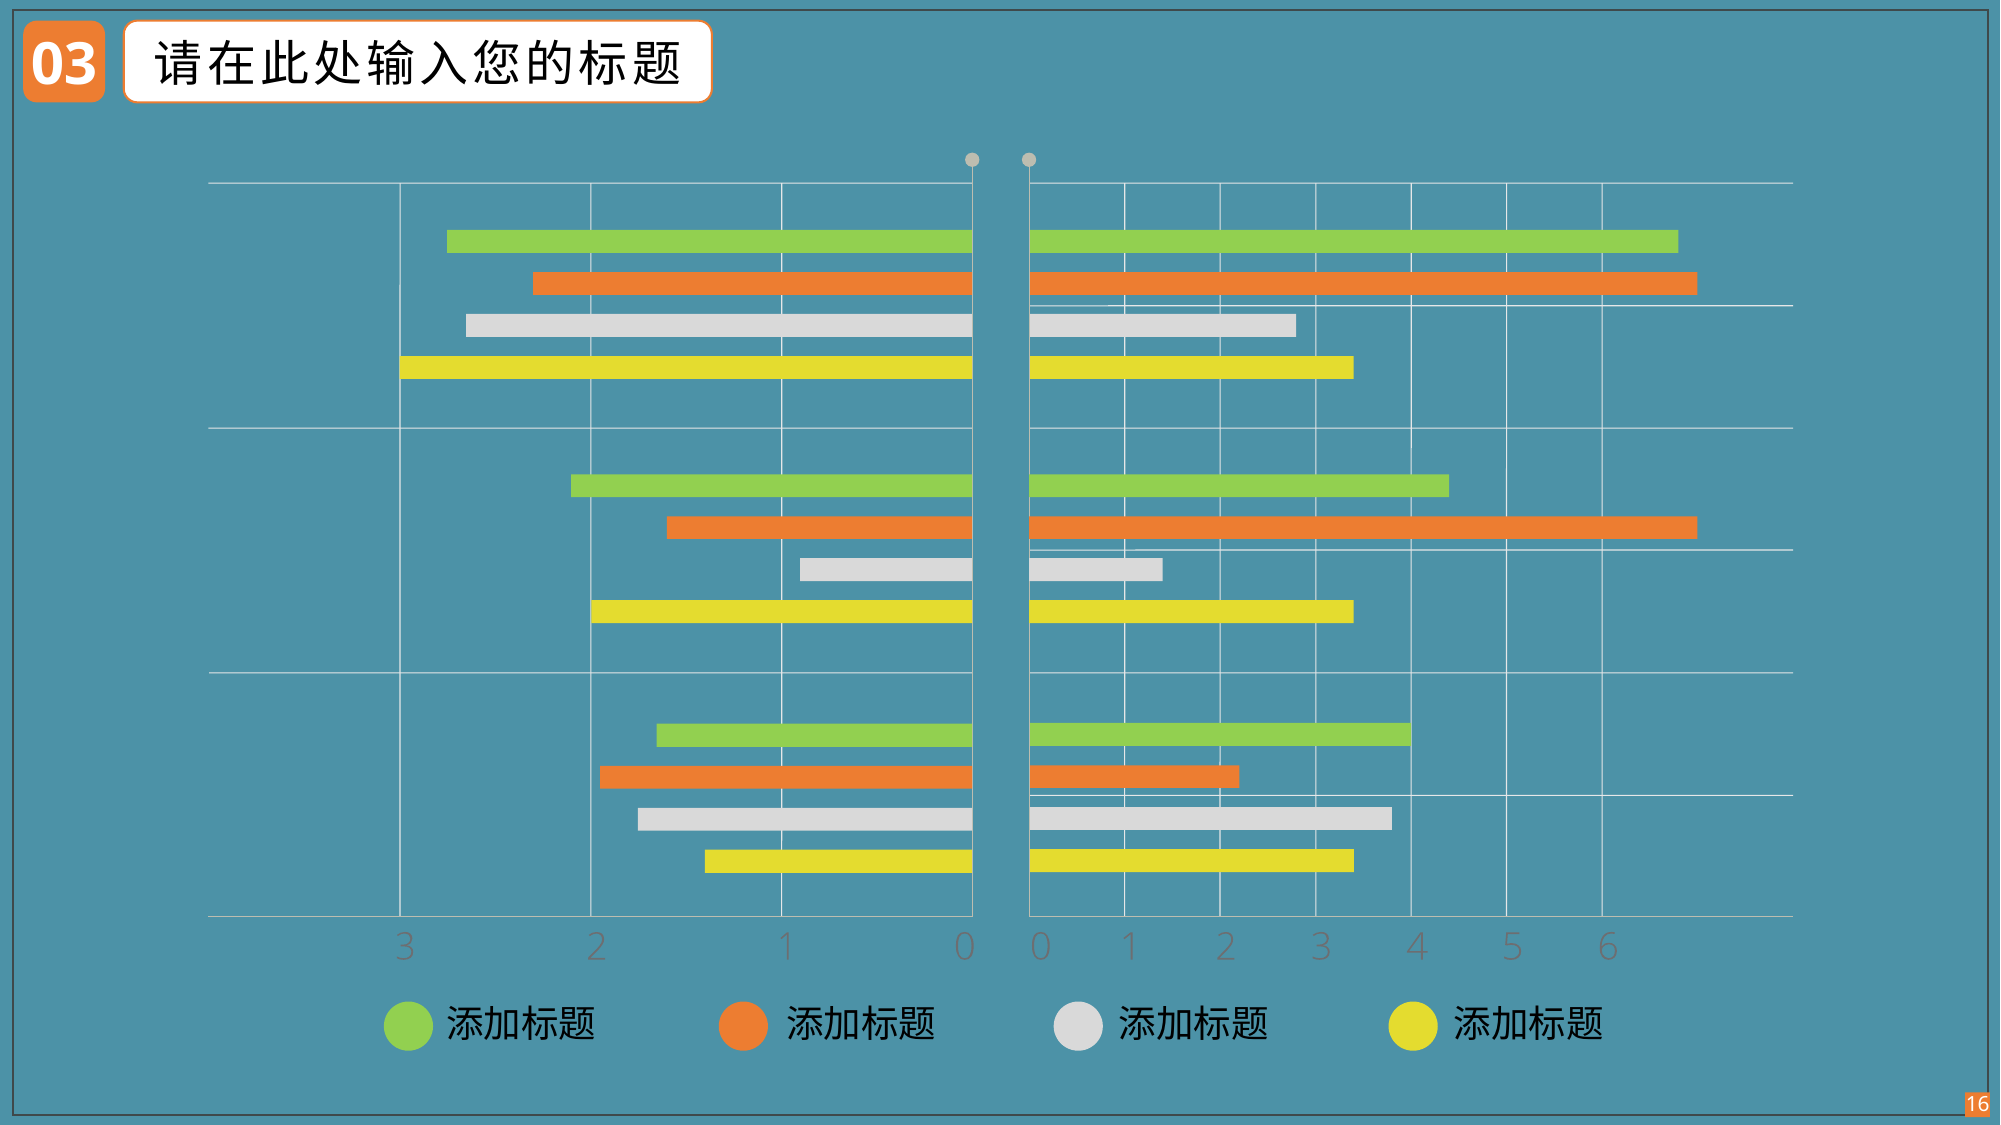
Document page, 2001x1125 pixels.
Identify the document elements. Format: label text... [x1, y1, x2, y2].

text_box 添加标题 [1438, 992, 1619, 1053]
text_box [1029, 474, 1450, 498]
text_box [12, 9, 1989, 1116]
text_box [955, 931, 974, 960]
text_box [1029, 539, 1793, 917]
text_box [1406, 932, 1428, 960]
text_box [396, 931, 414, 960]
text_box [1101, 229, 1679, 253]
text_box [1029, 498, 1389, 516]
text_box [718, 1001, 768, 1051]
text_box 添加标题 [1103, 992, 1284, 1053]
text_box [637, 807, 973, 831]
text_box [1312, 931, 1330, 960]
text_box [591, 600, 973, 624]
text_box [447, 229, 972, 253]
text_box [1388, 1001, 1438, 1051]
text_box [588, 932, 606, 960]
text_box [1229, 356, 1354, 379]
text_box [1123, 932, 1133, 960]
text_box [1217, 932, 1235, 960]
text_box [1031, 931, 1050, 960]
text_box [704, 849, 972, 873]
text_box [399, 356, 973, 379]
text_box [800, 558, 972, 582]
text_box [571, 474, 973, 498]
text_box [965, 152, 980, 167]
text_box [600, 765, 973, 789]
text_box 添加标题 [771, 992, 951, 1053]
text_box [1029, 600, 1354, 624]
text_box [654, 379, 973, 474]
text_box [1021, 152, 1037, 167]
text_box [1144, 272, 1698, 295]
text_box [1029, 558, 1163, 582]
text_box [1029, 516, 1698, 539]
text_box [208, 498, 973, 917]
text_box [666, 516, 972, 539]
text_box [466, 313, 972, 337]
text_box [656, 723, 973, 747]
text_box [858, 165, 973, 272]
text_box [773, 295, 973, 356]
text_box [533, 272, 973, 295]
text_box [1186, 313, 1297, 337]
text_box [1504, 932, 1522, 960]
text_box [383, 1001, 431, 1051]
text_box [780, 932, 789, 960]
text_box [1029, 165, 1347, 474]
text_box [1053, 1001, 1103, 1051]
text_box [1599, 931, 1617, 960]
text_box 添加标题 [431, 992, 611, 1053]
text_box 16 [1944, 1091, 2000, 1118]
